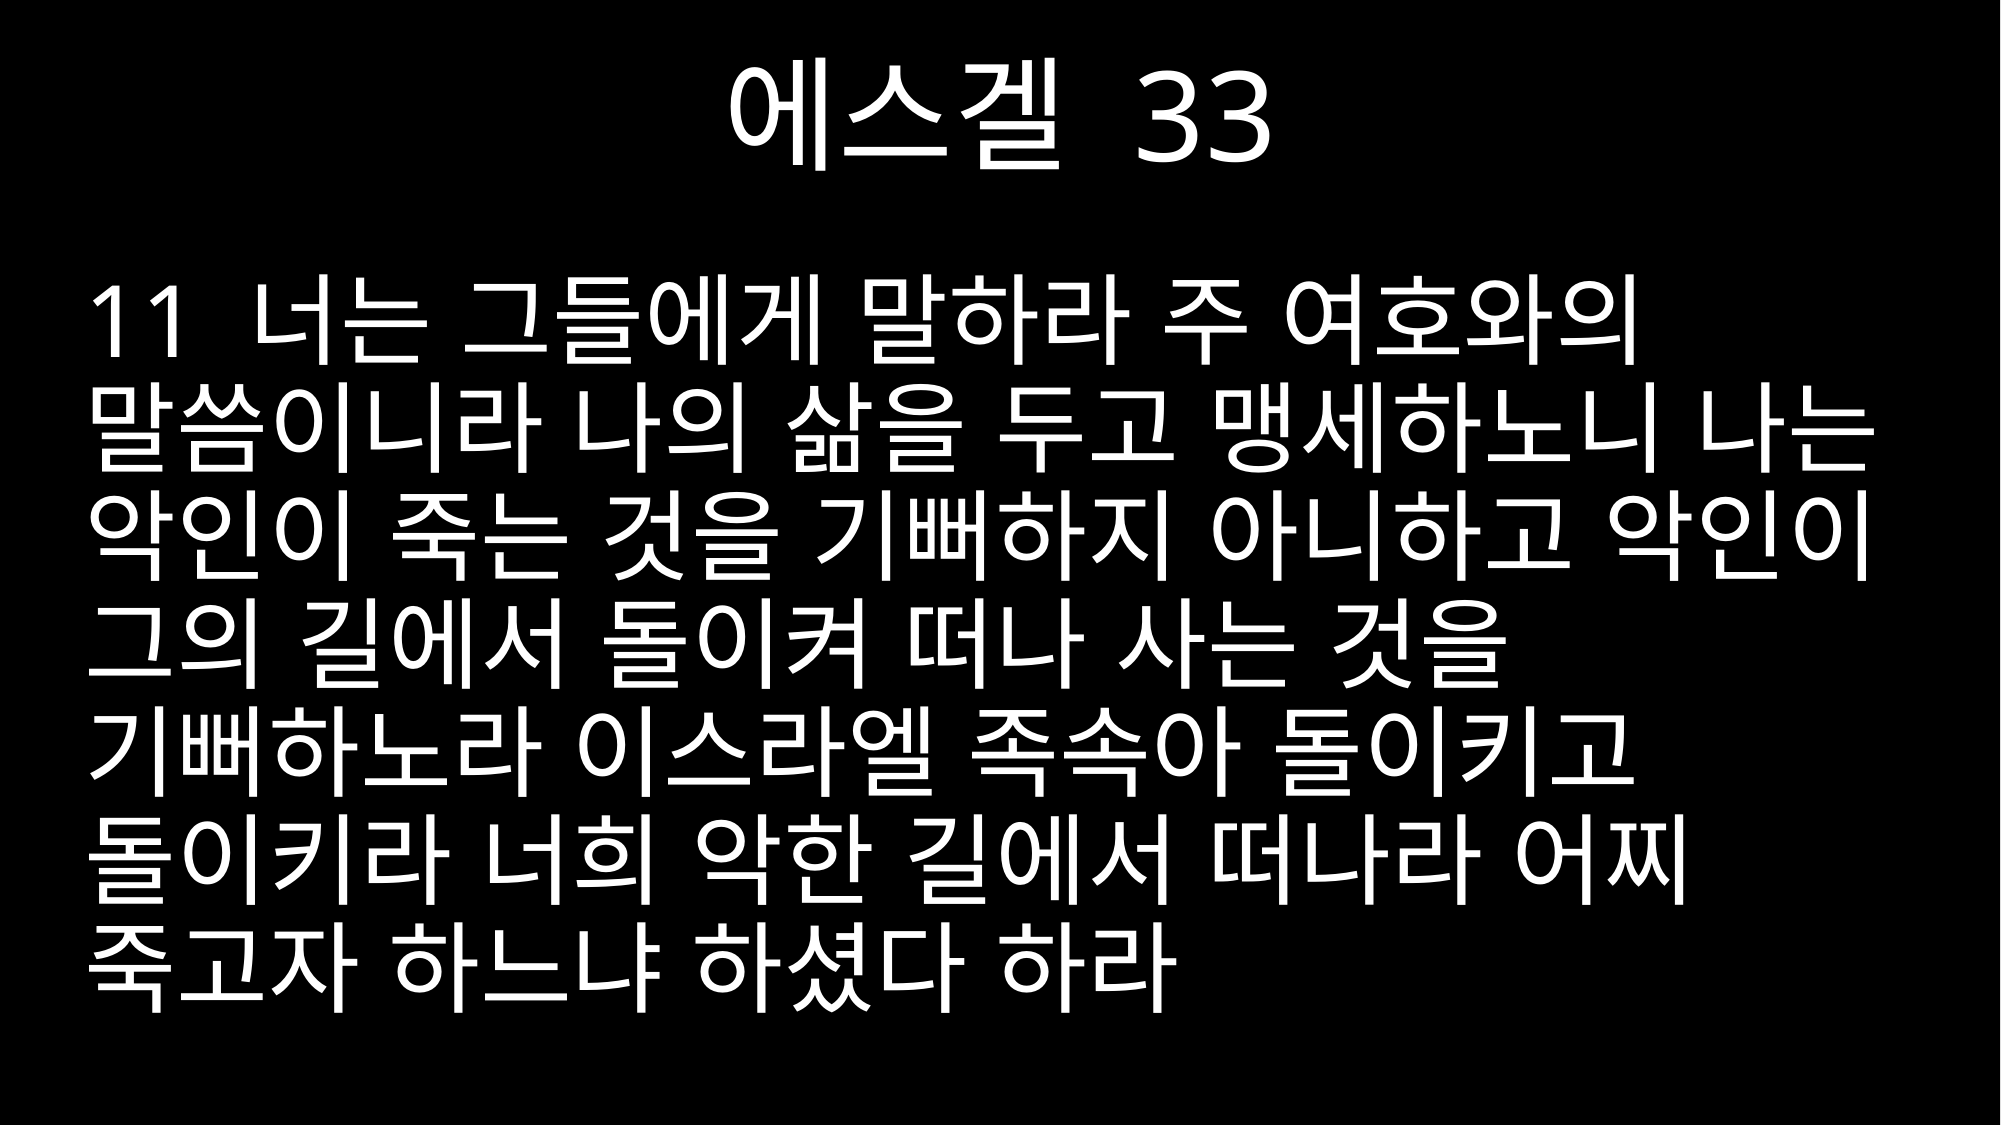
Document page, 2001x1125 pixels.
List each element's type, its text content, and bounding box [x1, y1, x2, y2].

footer 에스겔 33 [0, 32, 2000, 192]
list 11 너는 그들에게 말하라 주 여호와의 말씀이니라 나의 삶을 두고 맹세하노니 나는 악인이 죽는 것을 기뻐하지 아니하고 악인이 그의 길에서 돌이켜 떠나 사는 것을 기뻐하노라 이스라엘 족속아 돌이키고 돌이키라 너희 악한 길에서 떠나라 어찌 죽고자 하느냐 하셨다 하라 [69, 263, 1953, 423]
picture [0, 0, 2001, 1125]
